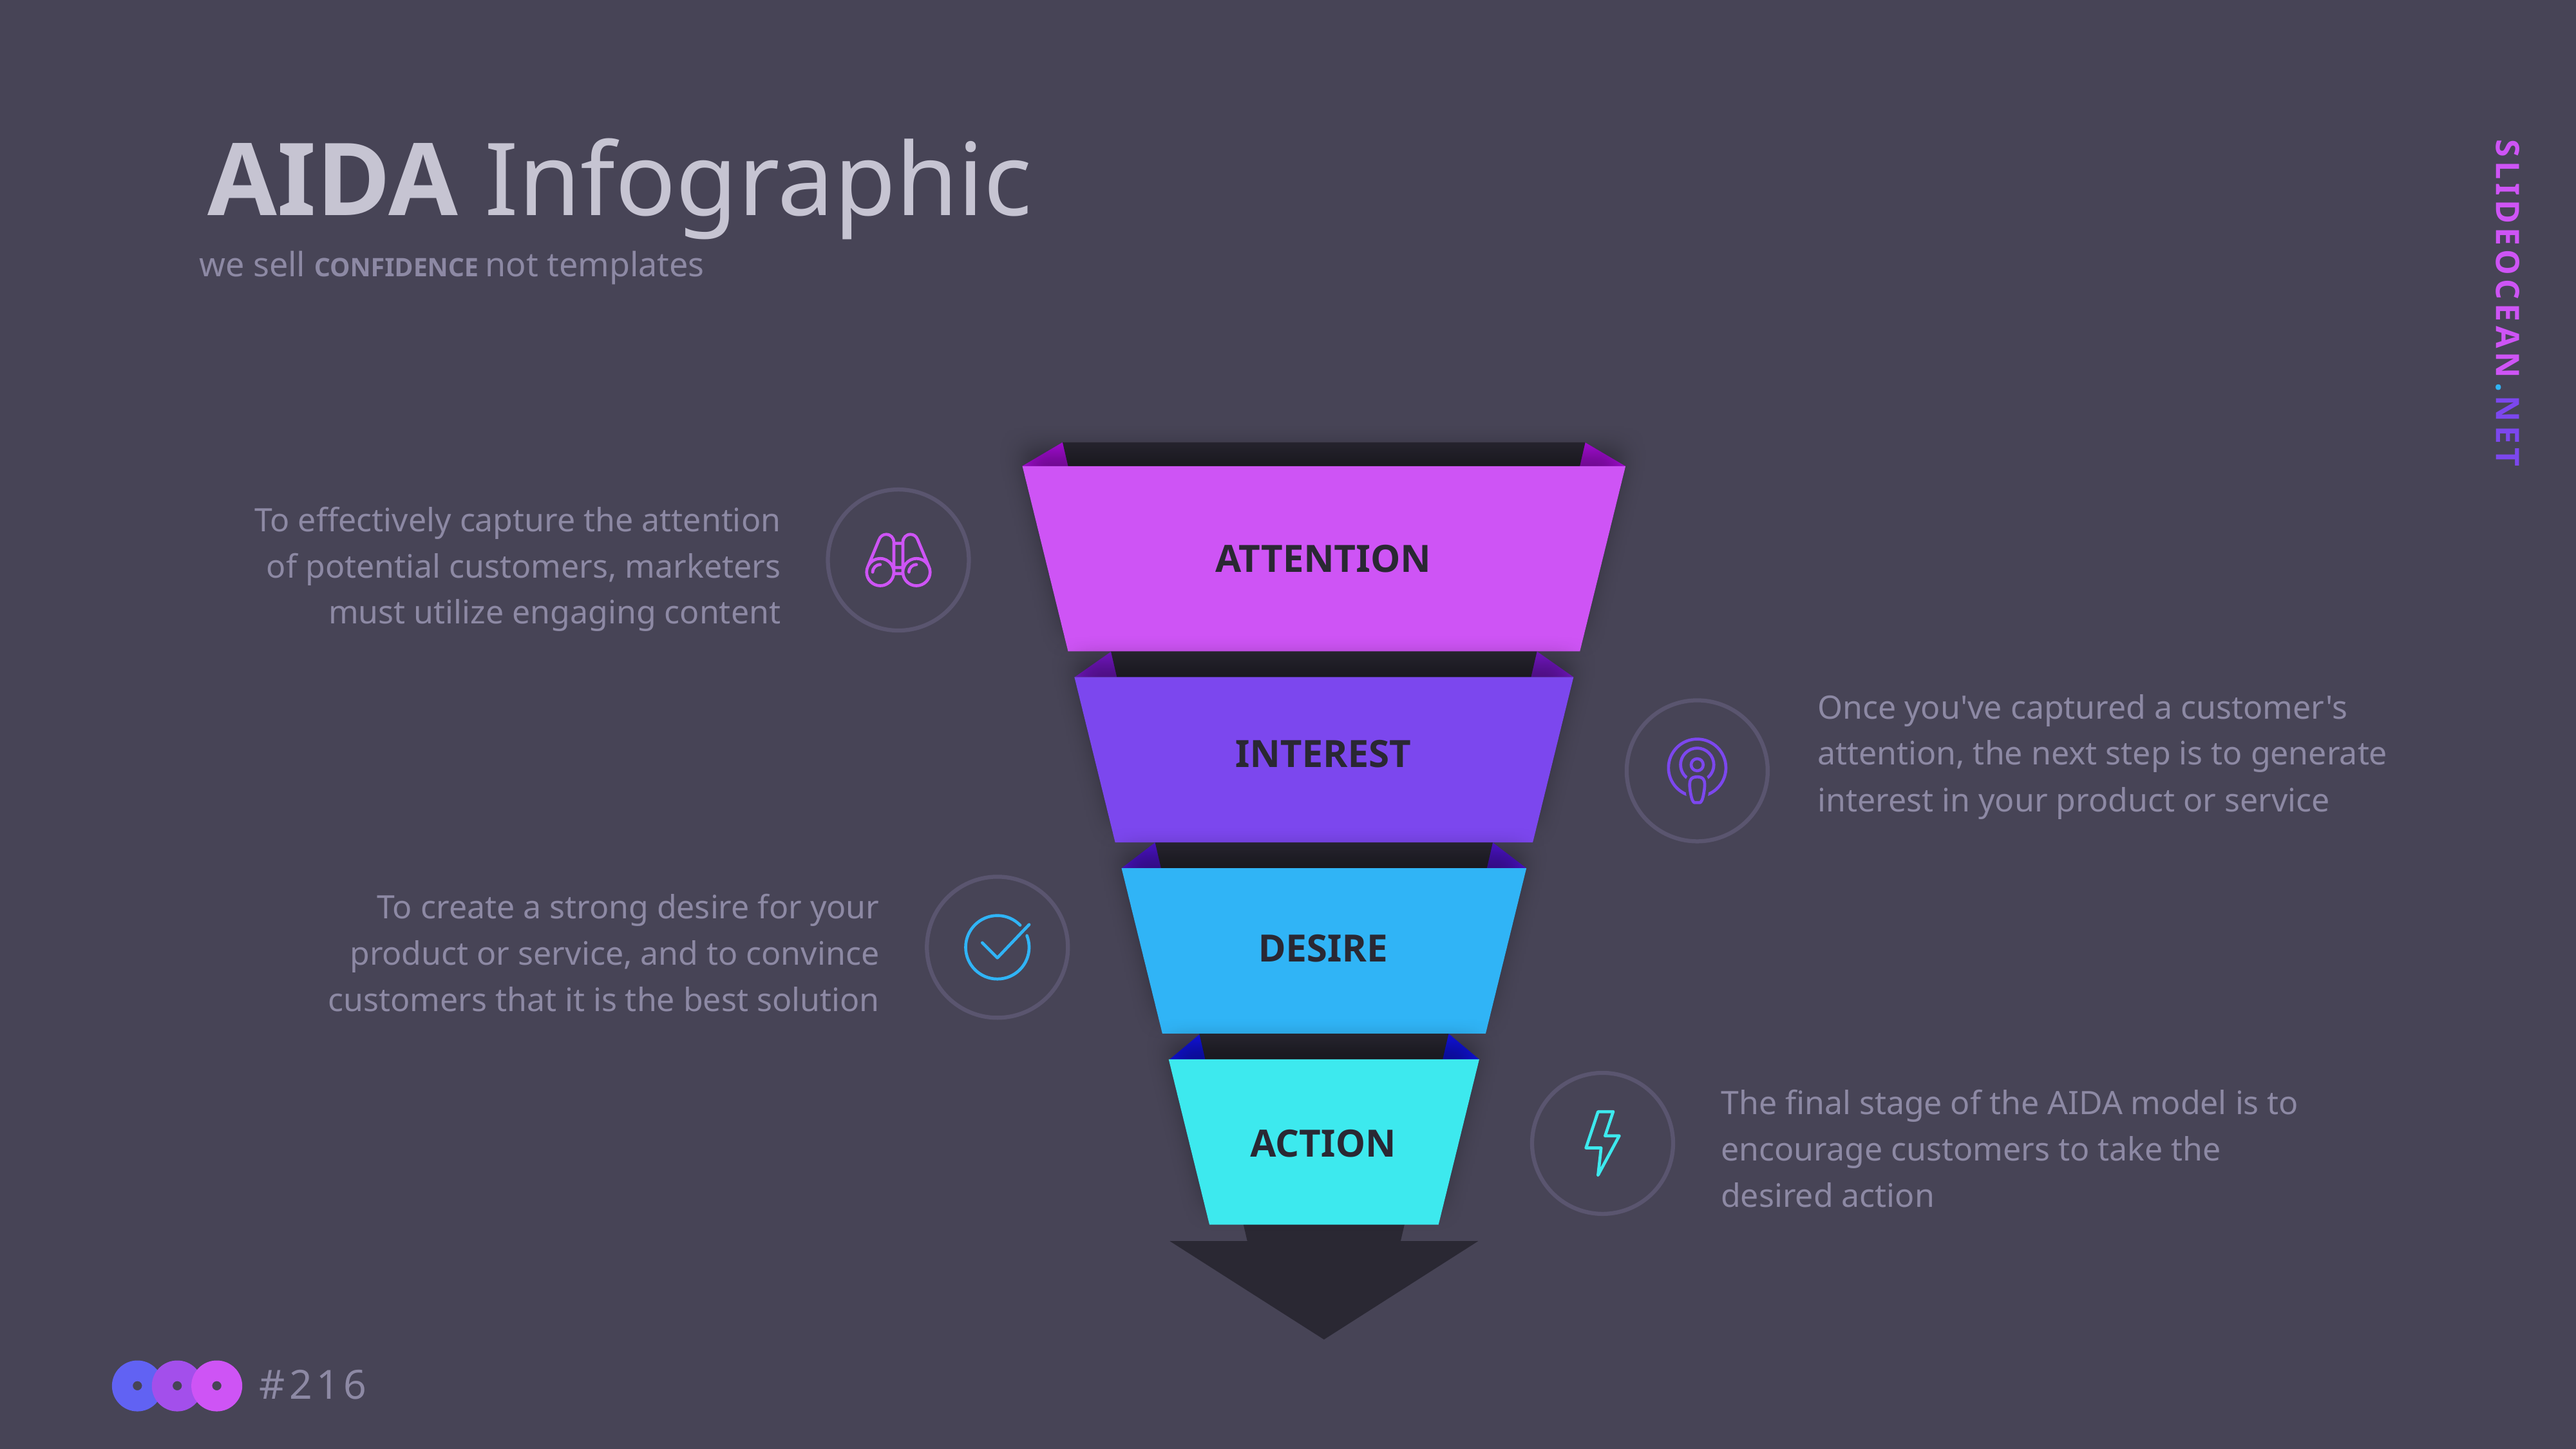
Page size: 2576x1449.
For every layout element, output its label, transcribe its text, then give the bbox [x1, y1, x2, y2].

text_box [1586, 1072, 1674, 1215]
text_box Once you've captured a customer's attention, the next step is to generate interest in your product or service [1808, 674, 2429, 823]
text_box The final stage of the AIDA model is to encourage customers to take the desired action [1711, 1070, 2332, 1219]
text_box #216 [259, 1359, 402, 1408]
text_box To effectively capture the attention of potential customers, marketers must utilize engaging content [208, 486, 791, 636]
text_box AIDA Infographic [198, 110, 1042, 241]
text_box [1586, 465, 1627, 630]
text_box To create a strong desire for your product or service, and to convince customers that it is the best solution [307, 873, 889, 1023]
text_box [925, 875, 1062, 1019]
text_box [1625, 699, 1769, 842]
text_box we sell CONFIDENCE not templates [189, 238, 714, 288]
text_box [1062, 442, 1586, 1340]
text_box [1021, 465, 1062, 631]
text_box [865, 533, 932, 587]
text_box [826, 488, 971, 632]
